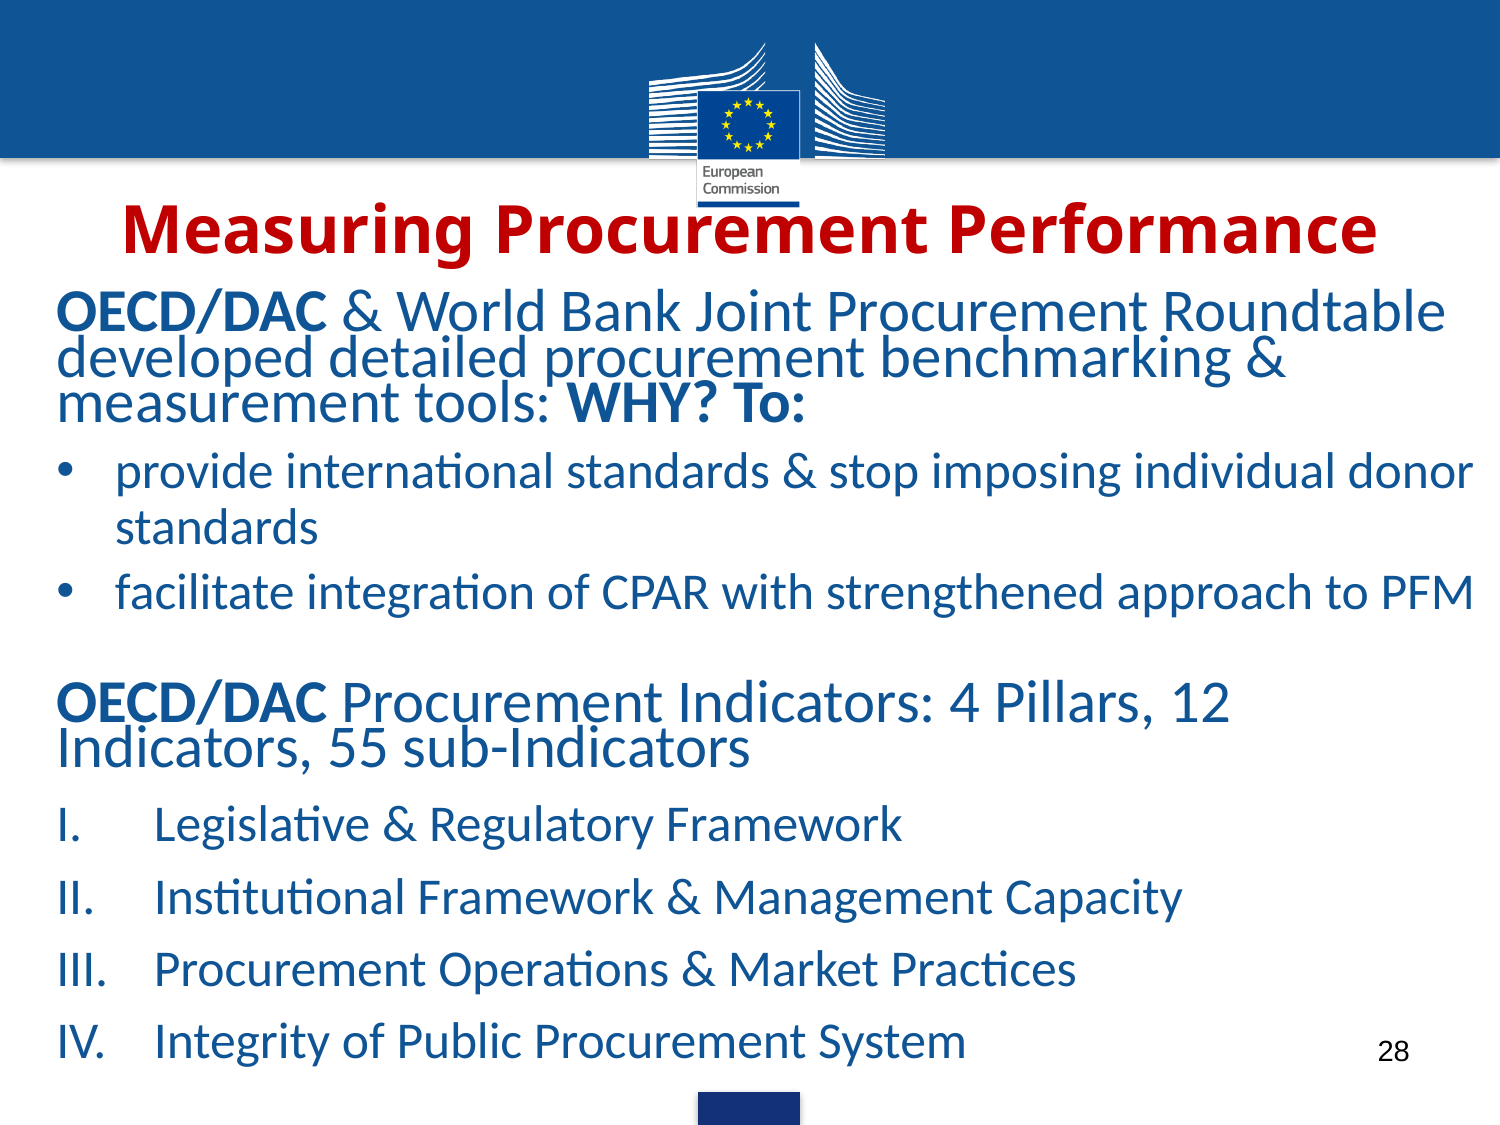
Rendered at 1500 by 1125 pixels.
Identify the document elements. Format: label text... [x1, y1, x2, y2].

title Measuring Procurement Performance [0, 162, 1500, 291]
slide_number 28 [1074, 1024, 1426, 1103]
picture [649, 42, 885, 162]
list OECD/DAC & World Bank Joint Procurement Roundtable developed detailed procurement benchmarking & measurement tools: WHY? To: provide international standards & stop imposing individual donor standards facilitate integration of CPAR with strengthened approach to PFM OECD/DAC Procurement Indicators: 4 Pillars, 12 Indicators, 55 sub-Indicators Legislative & Regulatory Framework Institutional Framework & Management Capacity Procurement Operations & Market Practices Integrity of Public Procurement System [41, 290, 1500, 1103]
